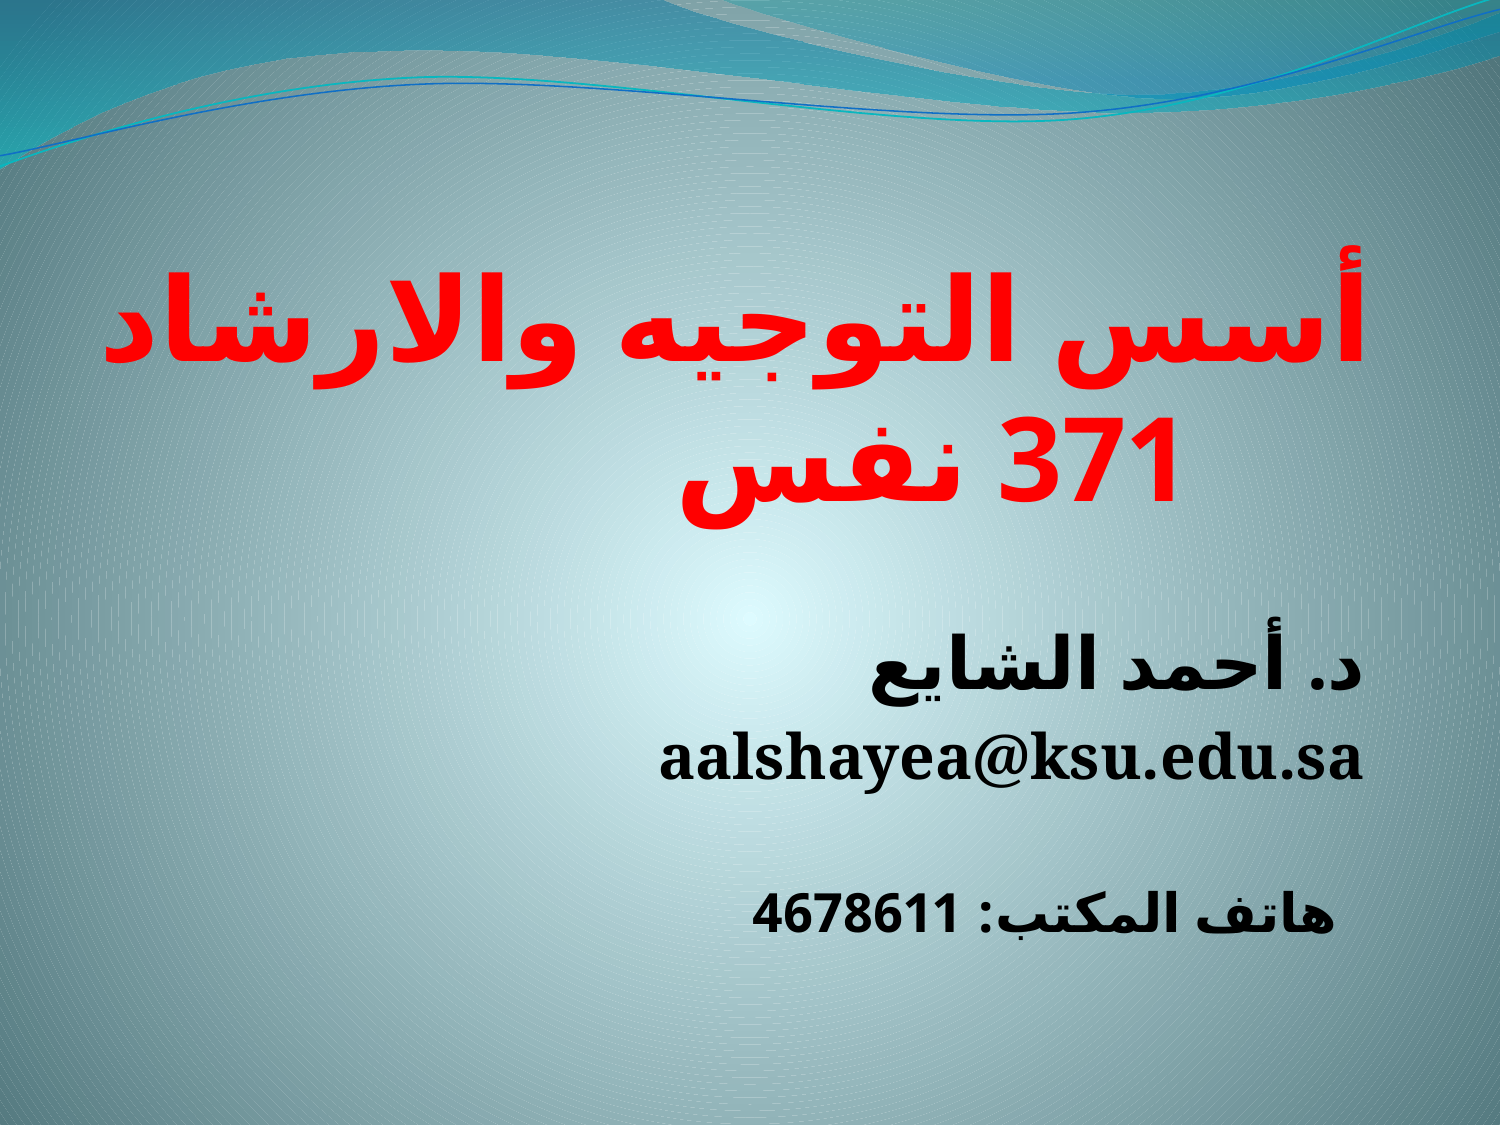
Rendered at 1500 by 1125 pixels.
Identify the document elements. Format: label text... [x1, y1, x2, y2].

title أسس التوجيه والارشاد 371 نفس [87, 224, 1376, 525]
subtitle د. أحمد الشايع aalshayea@ksu.edu.sa هاتف المكتب: 4678611 [87, 529, 1376, 961]
